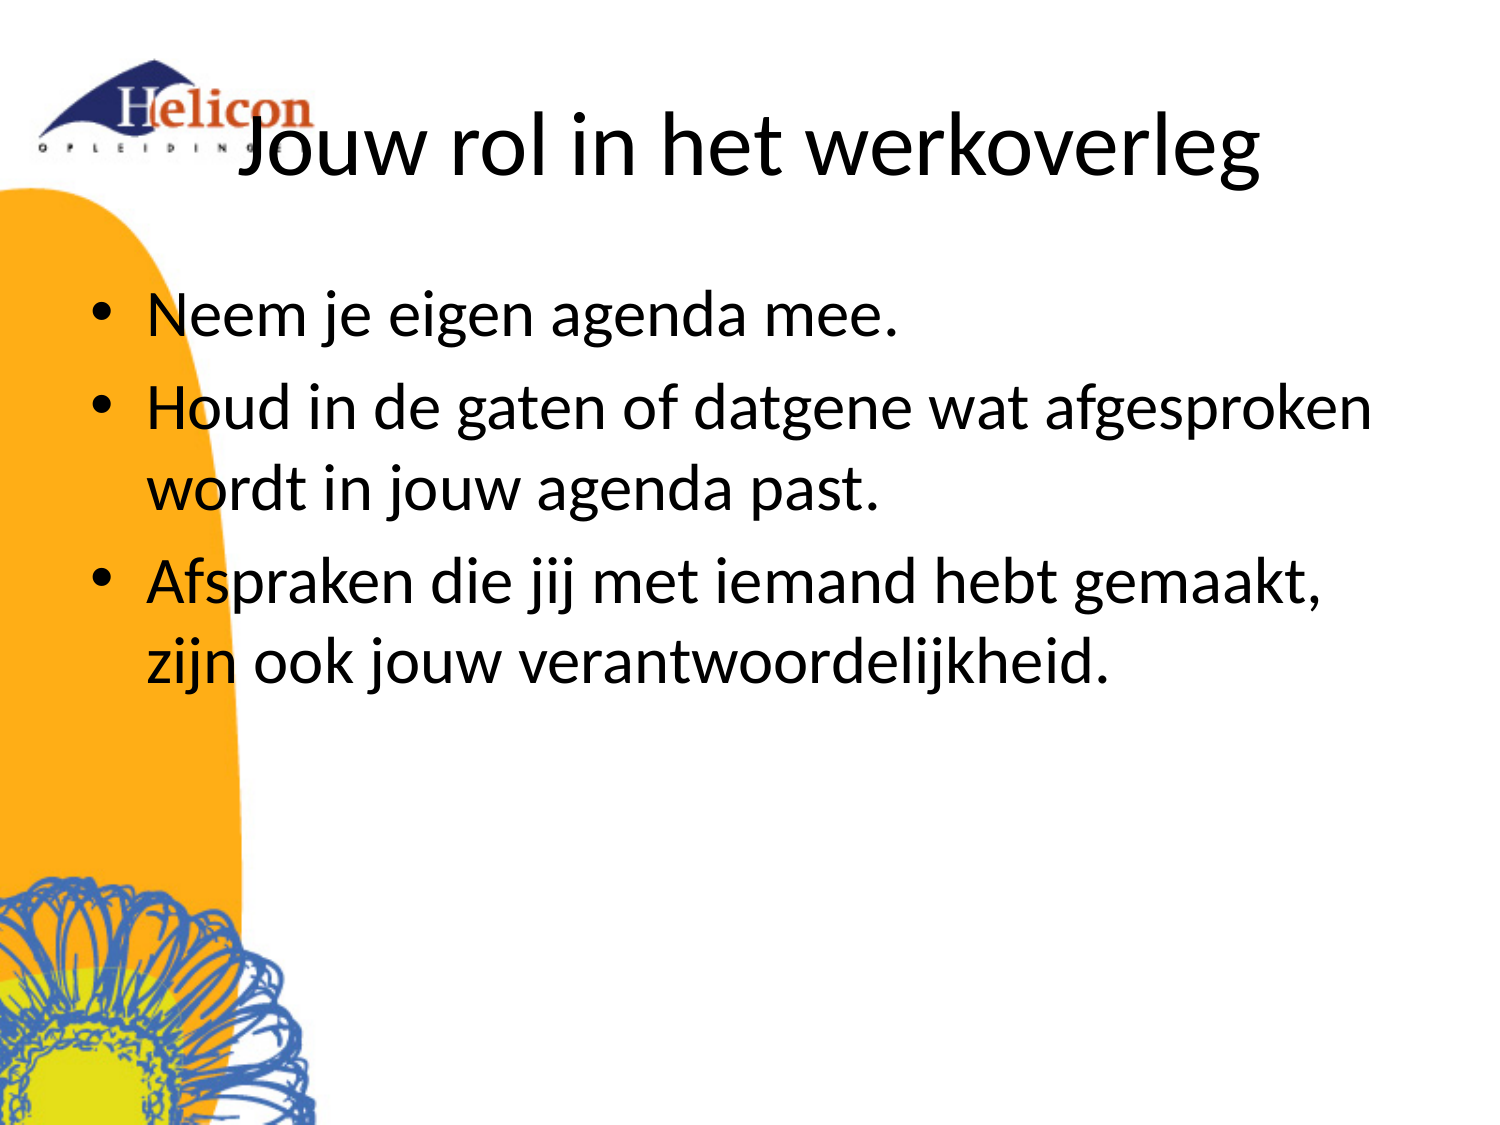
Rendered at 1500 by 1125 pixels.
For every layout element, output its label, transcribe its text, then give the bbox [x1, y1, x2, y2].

list Neem je eigen agenda mee. Houd in de gaten of datgene wat afgesproken wordt in jouw agenda past. Afspraken die jij met iemand hebt gemaakt, zijn ook jouw verantwoordelijkheid. [75, 262, 1425, 1005]
picture [0, 0, 1500, 1125]
title Jouw rol in het werkoverleg [75, 45, 1425, 233]
